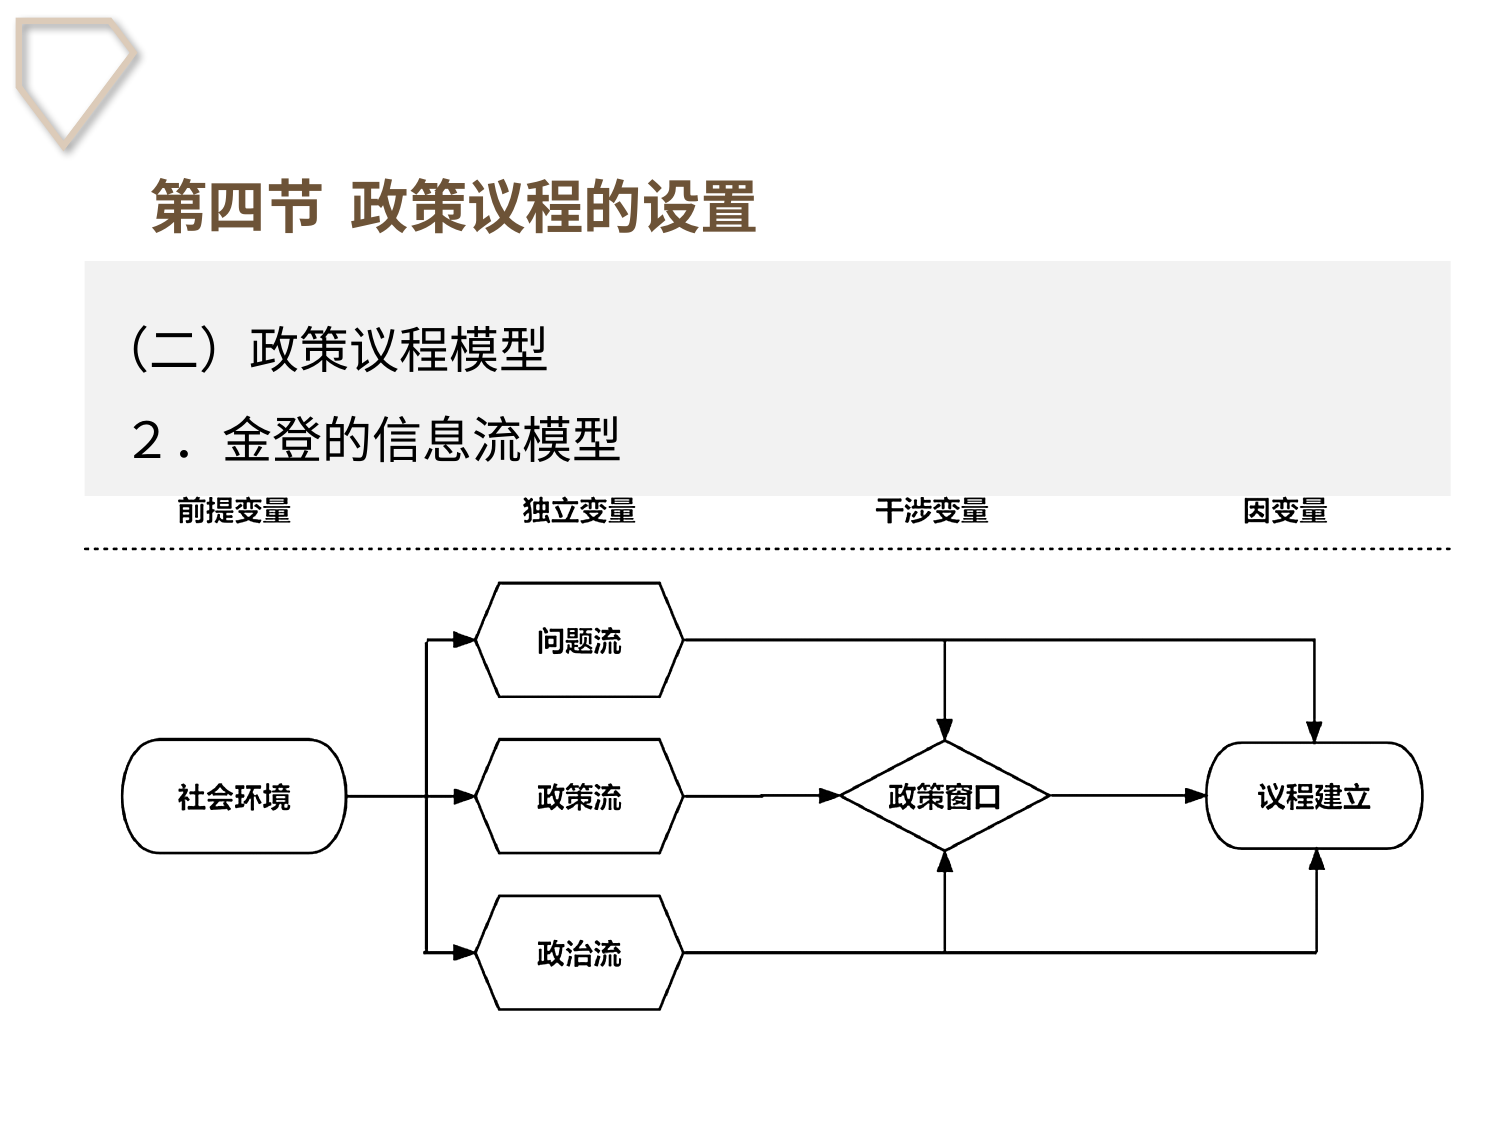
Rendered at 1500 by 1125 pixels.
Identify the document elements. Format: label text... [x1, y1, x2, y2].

picture [84, 496, 1451, 1011]
text_box （二）政策议程模型 ２．金登的信息流模型 [84, 260, 1452, 497]
text_box 第四节 政策议程的设置 [134, 162, 954, 248]
